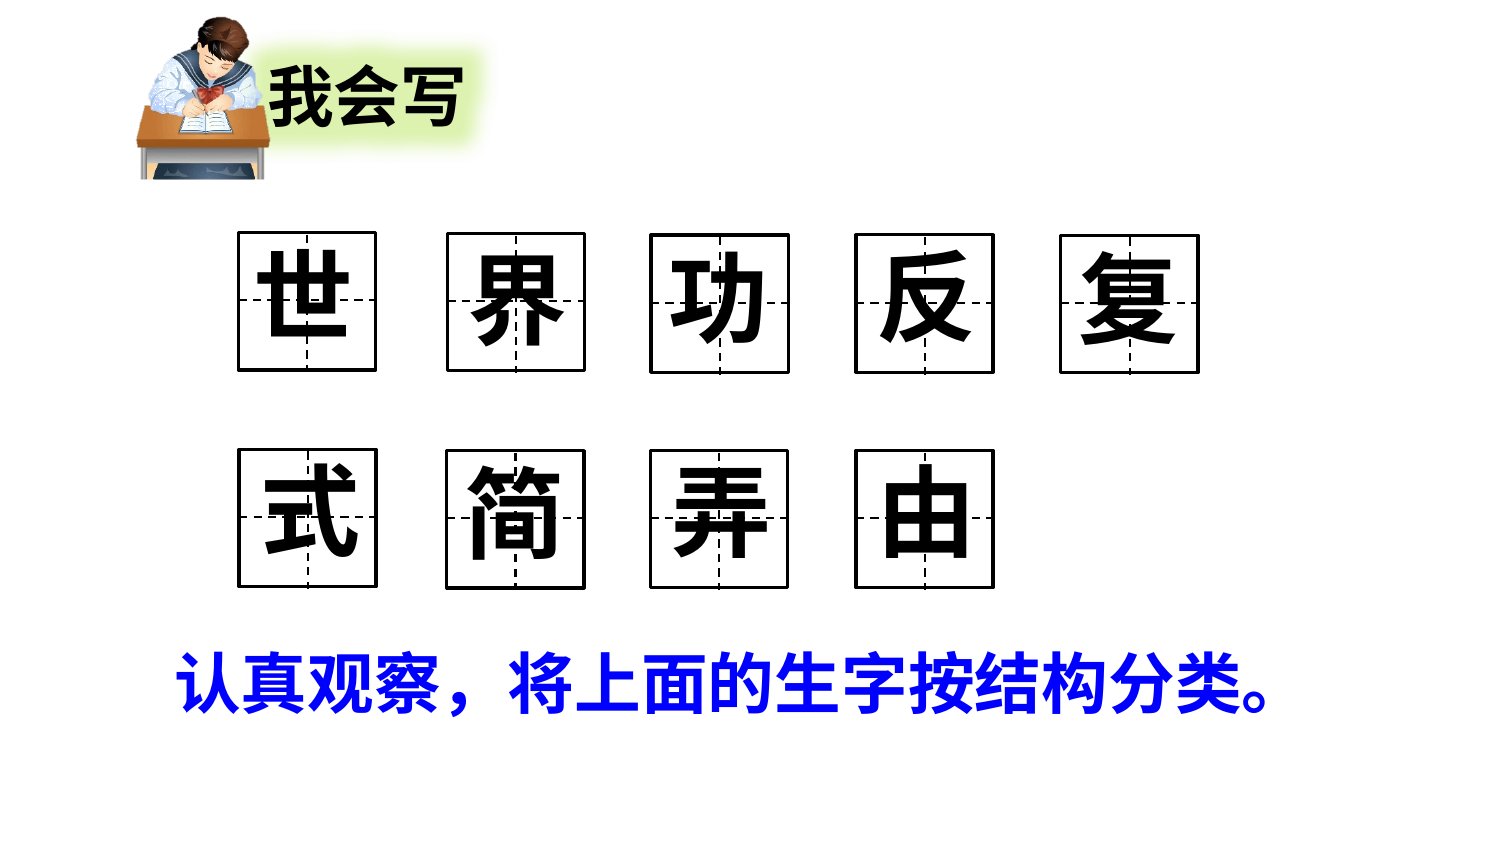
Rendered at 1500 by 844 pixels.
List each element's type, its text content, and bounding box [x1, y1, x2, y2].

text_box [111, 10, 553, 180]
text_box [650, 228, 789, 375]
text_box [238, 226, 376, 373]
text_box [649, 442, 788, 591]
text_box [855, 227, 994, 375]
text_box 认真观察，将上面的生字按结构分类。 [159, 634, 1329, 729]
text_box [1060, 228, 1199, 375]
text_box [855, 442, 994, 591]
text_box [446, 443, 585, 591]
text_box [238, 441, 377, 589]
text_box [447, 229, 585, 374]
